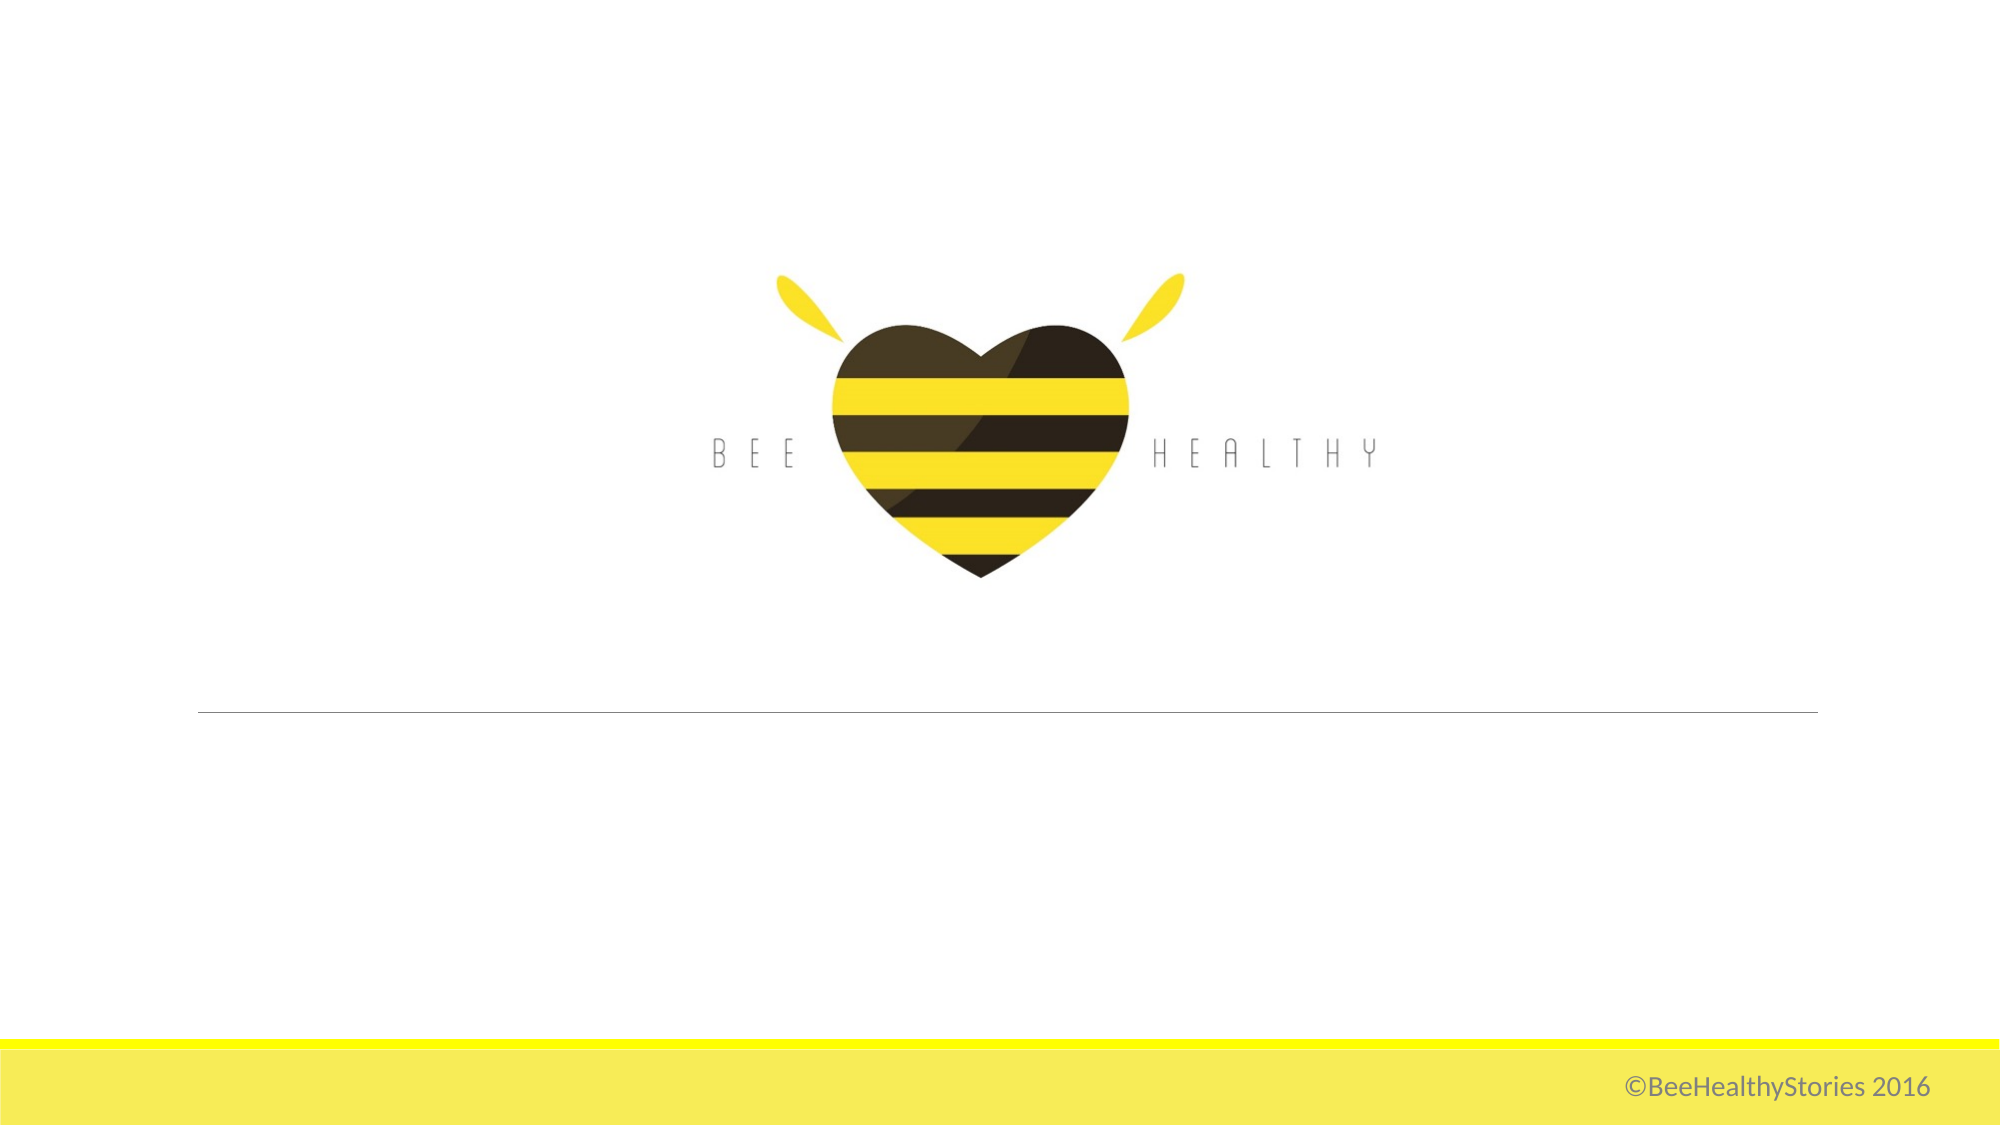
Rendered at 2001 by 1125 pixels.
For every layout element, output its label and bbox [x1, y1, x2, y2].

picture [126, 106, 1820, 633]
